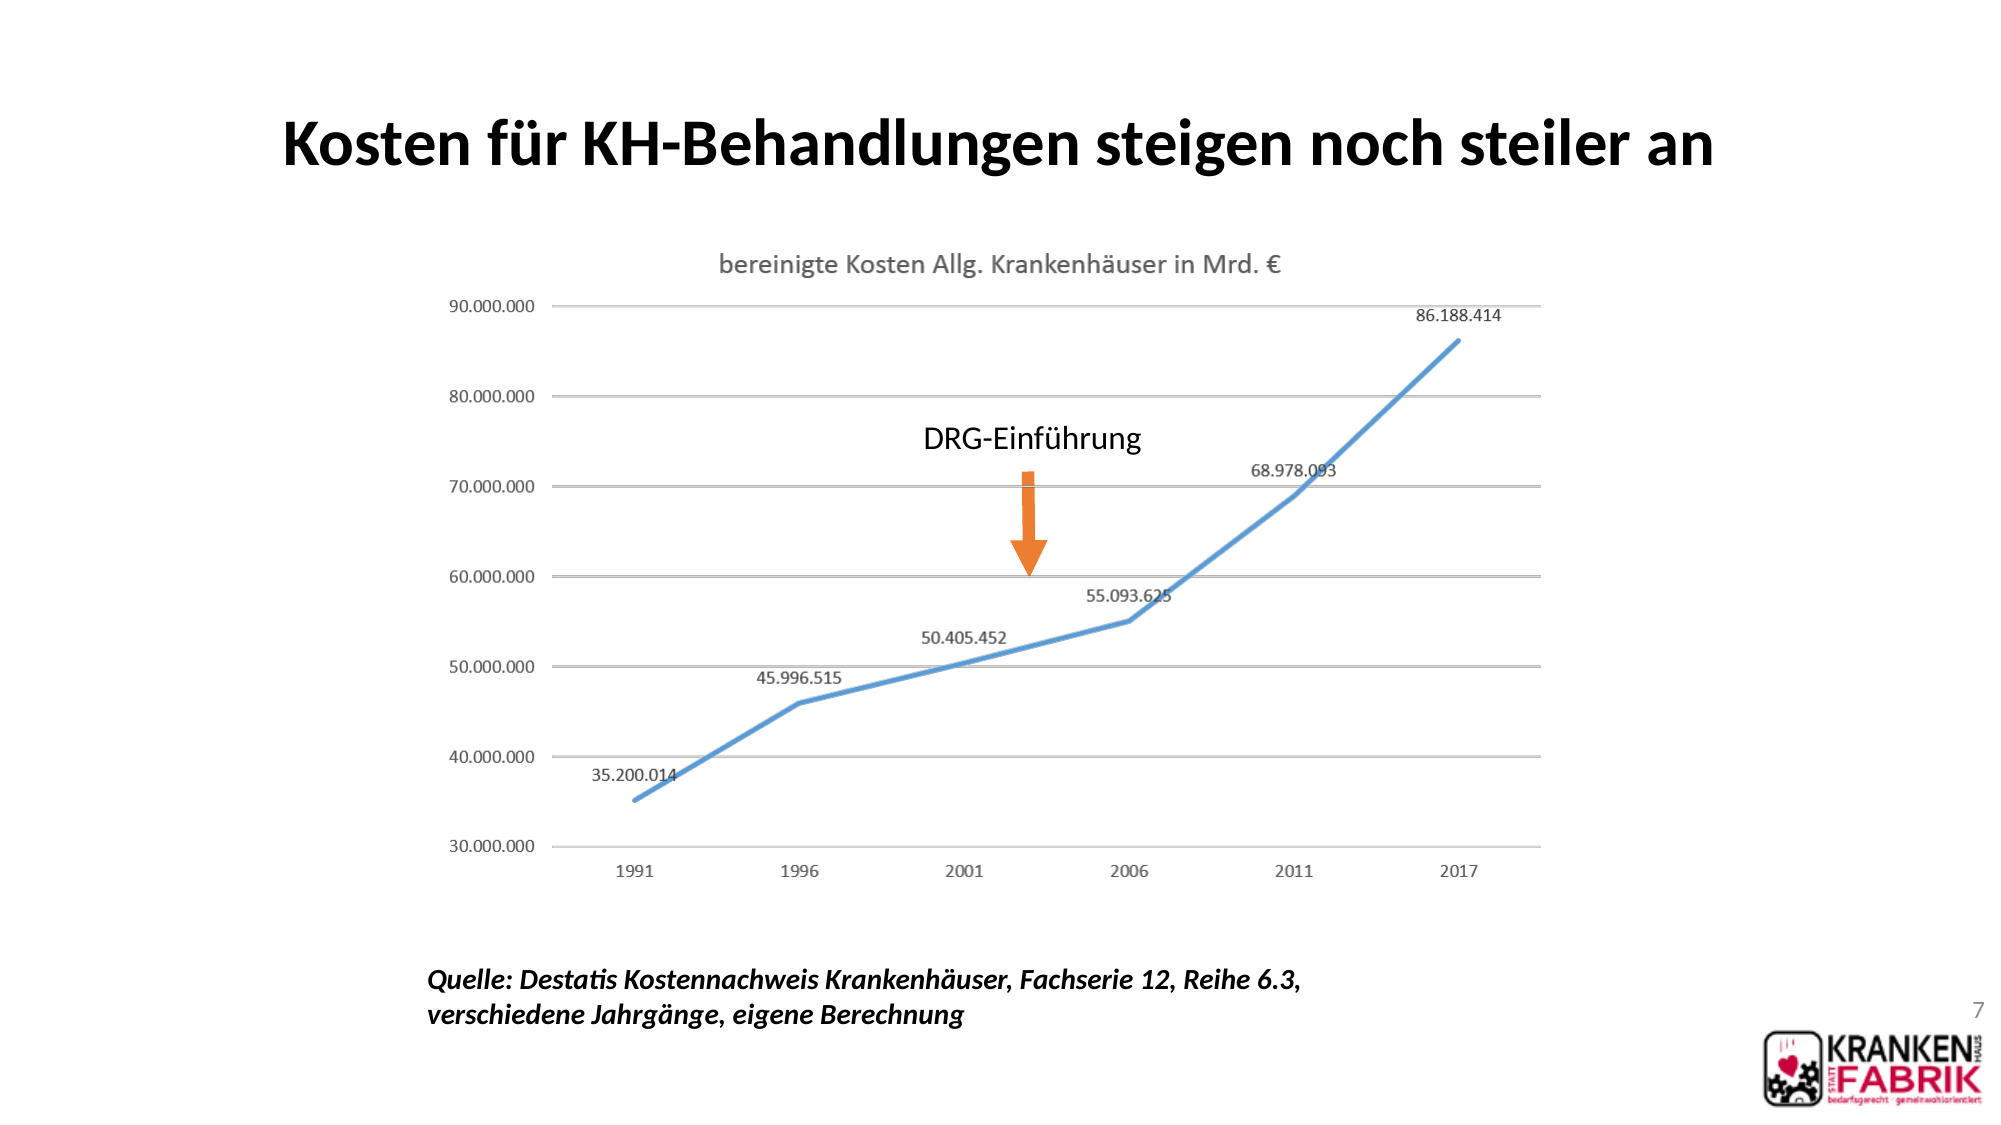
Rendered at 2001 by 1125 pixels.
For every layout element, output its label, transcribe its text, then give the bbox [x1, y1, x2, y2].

picture [1746, 1039, 2000, 1125]
title Kosten für KH-Behandlungen steigen noch steiler an [137, 70, 1863, 218]
slide_number 7 [1550, 979, 2000, 1039]
text_box Quelle: Destatis Kostennachweis Krankenhäuser, Fachserie 12, Reihe 6.3, verschiedene Jahrgänge, eigene Berechnung [412, 953, 1322, 1038]
picture [436, 229, 1564, 895]
